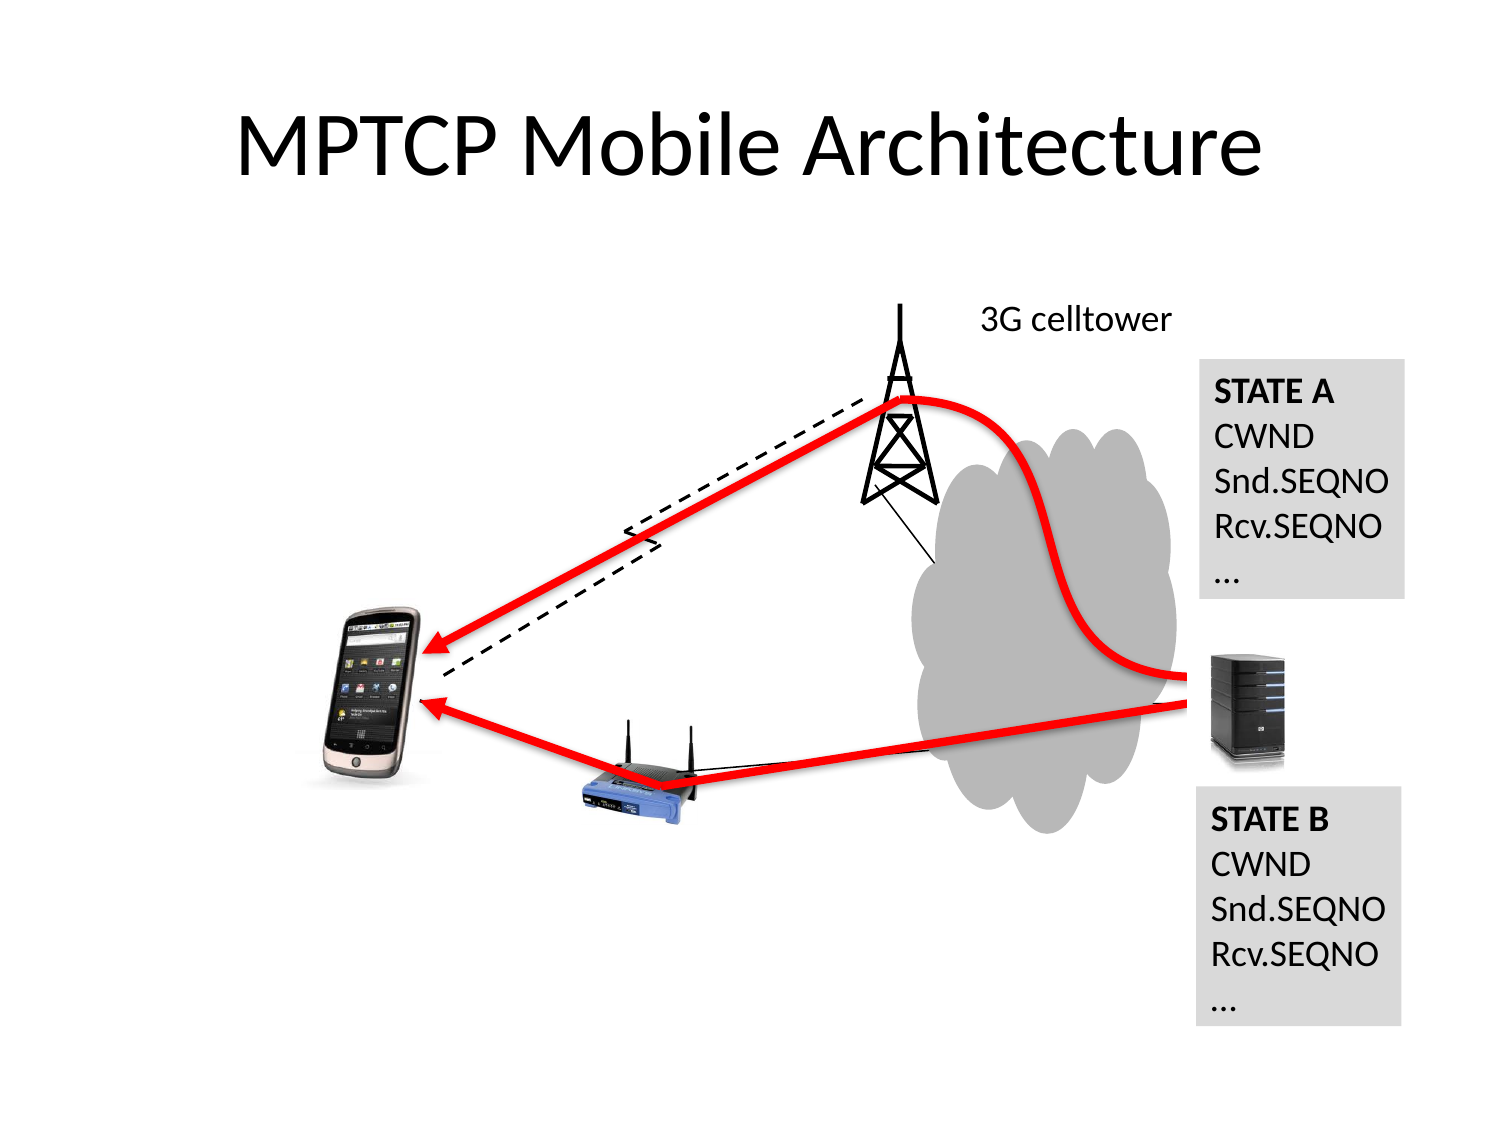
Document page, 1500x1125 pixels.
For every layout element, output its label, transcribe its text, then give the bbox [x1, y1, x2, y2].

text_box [419, 700, 662, 787]
picture [581, 787, 698, 825]
text_box STATE A CWND Snd.SEQNO Rcv.SEQNO … [1199, 359, 1405, 599]
text_box [964, 795, 1082, 834]
text_box 3G celltower [964, 286, 1188, 347]
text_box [440, 662, 863, 678]
picture [1187, 649, 1312, 774]
title MPTCP Mobile Architecture [75, 45, 1425, 233]
text_box STATE B CWND Snd.SEQNO Rcv.SEQNO … [1196, 786, 1402, 1027]
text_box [910, 388, 1189, 688]
text_box [918, 697, 1158, 701]
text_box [664, 703, 1188, 787]
picture [295, 598, 442, 791]
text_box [421, 399, 901, 654]
